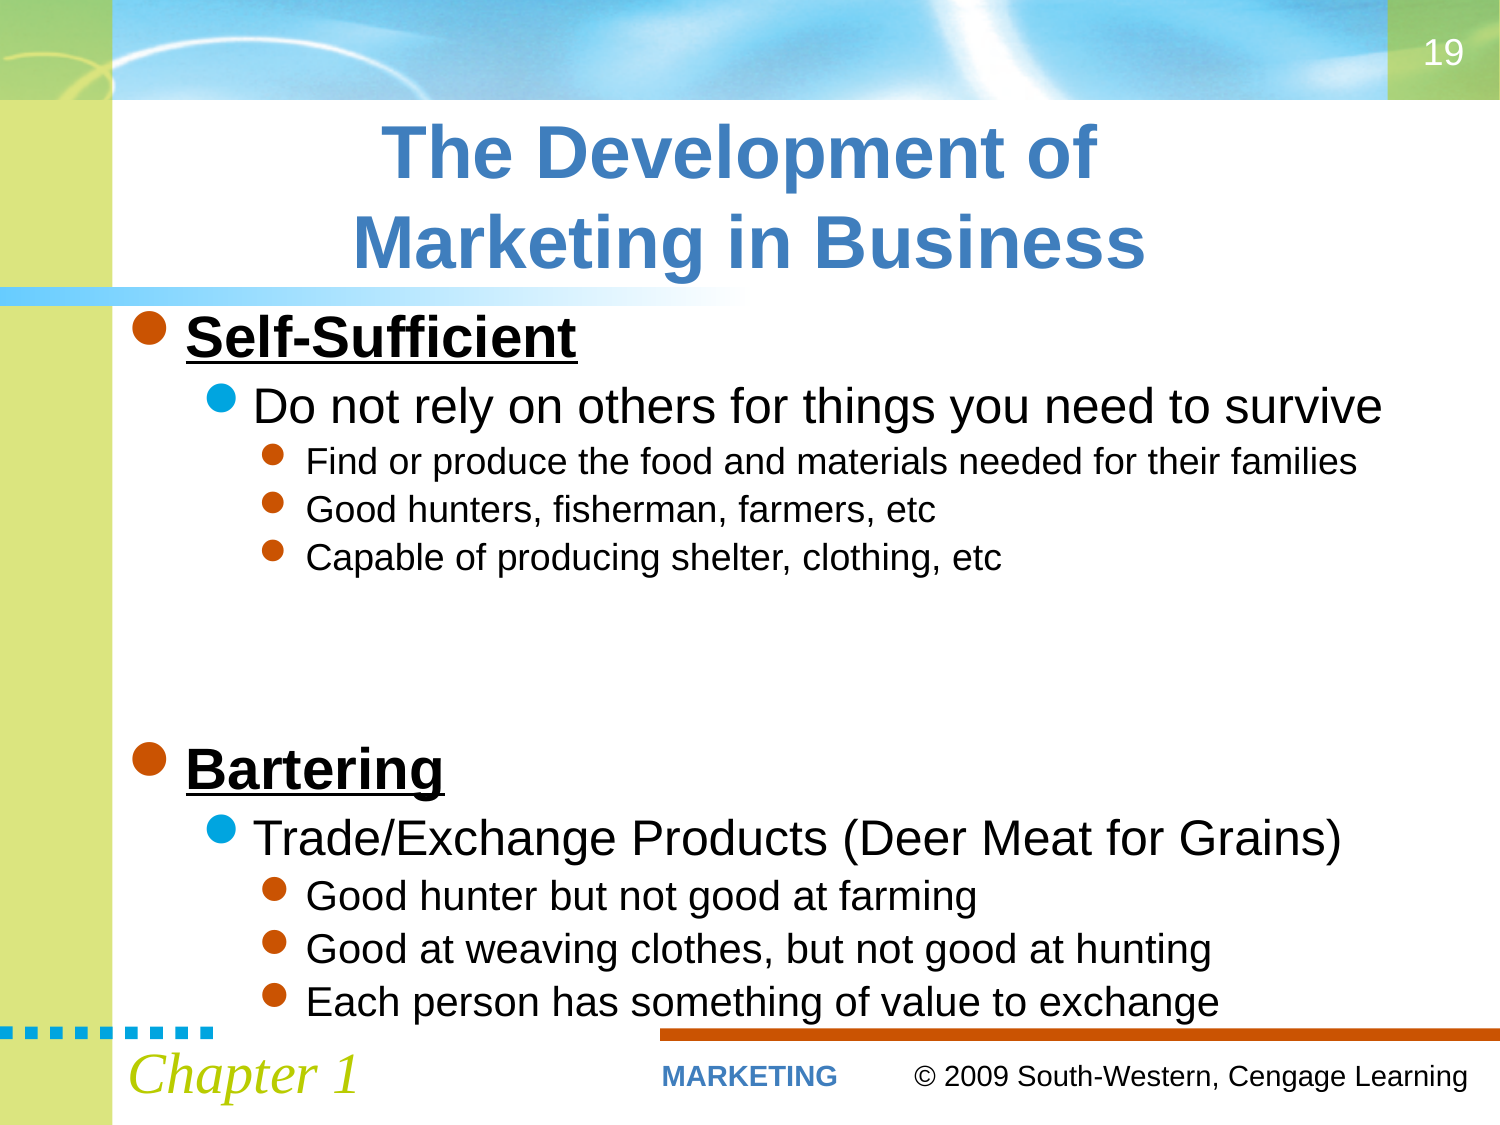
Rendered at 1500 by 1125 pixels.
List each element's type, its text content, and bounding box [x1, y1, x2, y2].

footer Chapter 1 [112, 1038, 638, 1113]
slide_number 19 [1387, 0, 1500, 101]
list Self-Sufficient Do not rely on others for things you need to survive Find or produce the food and materials needed for their families Good hunters, fisherman, farmers, etc Capable of producing shelter, clothing, etc Bartering Trade/Exchange Products (Deer Meat for Grains) Good hunter but not good at farming Good at weaving clothes, but not good at hunting Each person has something of value to exchange [112, 299, 1476, 1038]
title The Development of Marketing in Business [112, 99, 1388, 288]
